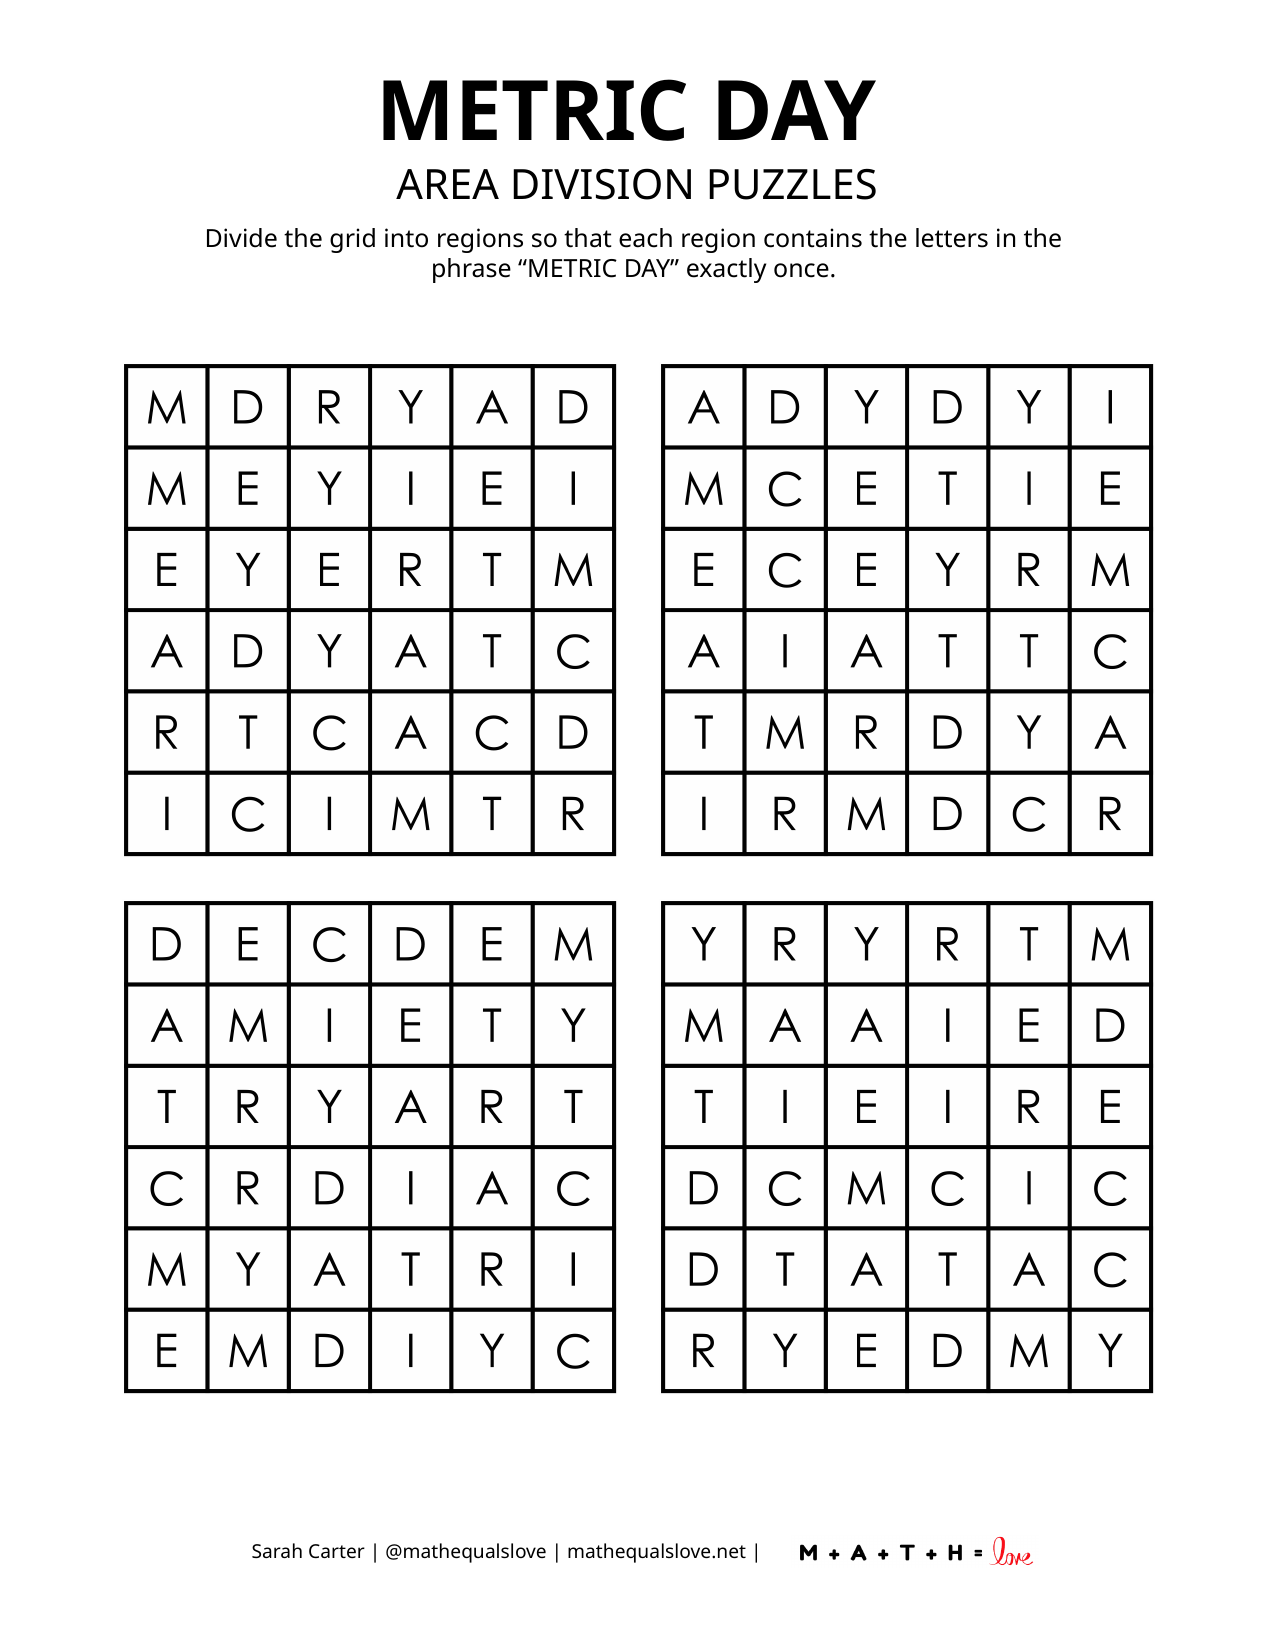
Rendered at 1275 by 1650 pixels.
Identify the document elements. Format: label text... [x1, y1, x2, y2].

picture [658, 362, 1155, 859]
picture [658, 899, 1155, 1396]
picture [790, 1534, 1039, 1569]
text_box Divide the grid into regions so that each region contains the letters in the phrase “METRIC DAY” exactly once. [0, 214, 1275, 290]
text_box METRIC DAY AREA DIVISION PUZZLES [77, 50, 1198, 214]
picture [121, 362, 618, 859]
text_box Sarah Carter | @mathequalslove | mathequalslove.net | [236, 1532, 1071, 1570]
picture [121, 899, 618, 1396]
